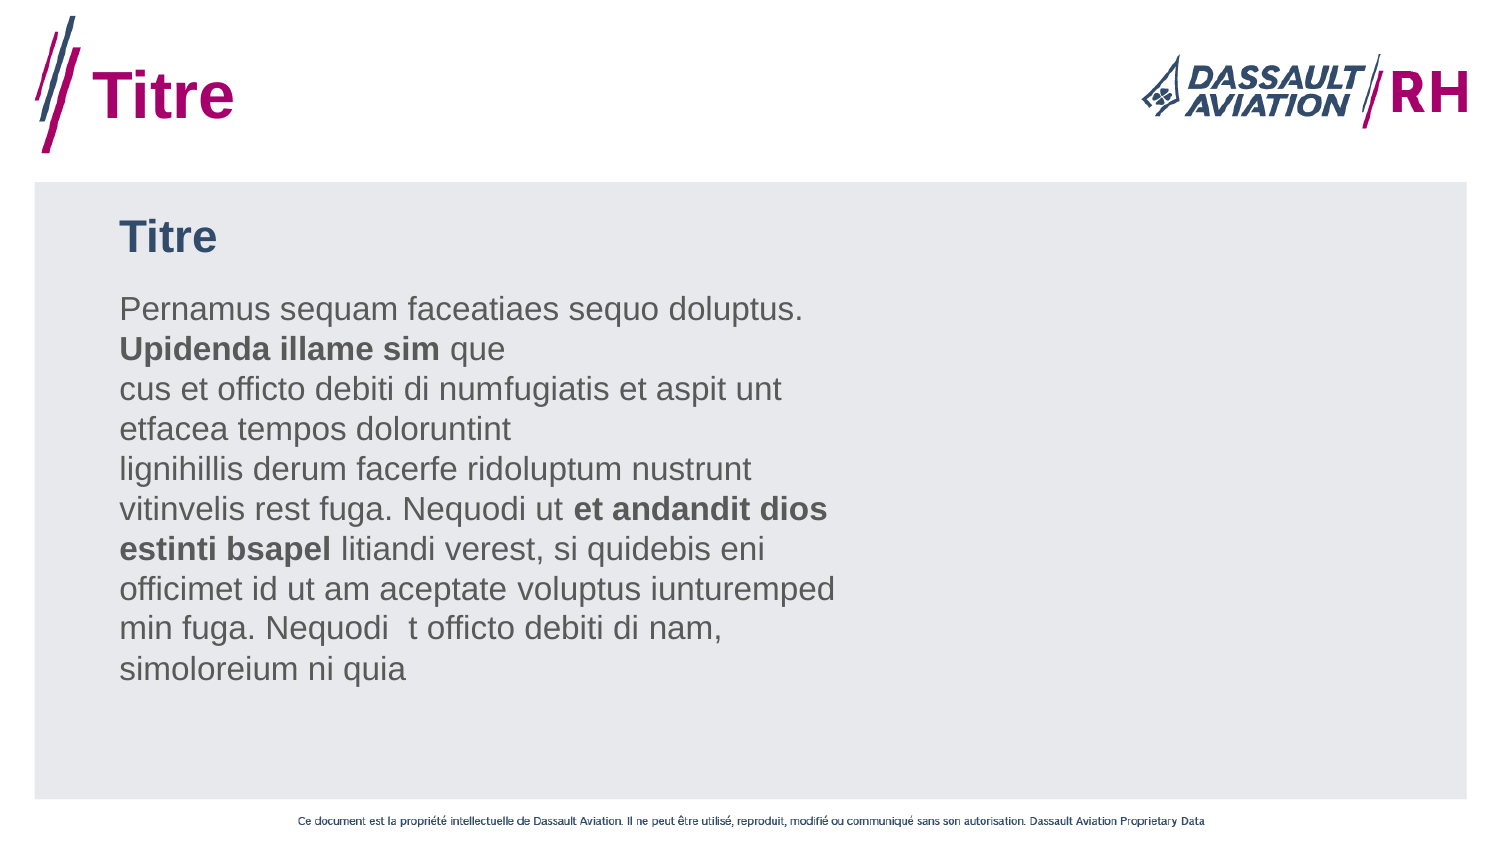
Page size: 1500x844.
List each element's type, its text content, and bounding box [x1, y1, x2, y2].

text_box Pernamus sequam faceatiaes sequo doluptus. Upidenda illame sim que cus et officto debiti di numfugiatis et aspit unt etfacea tempos doloruntint lignihillis derum facerfe ridoluptum nustrunt vitinvelis rest fuga. Nequodi ut et andandit dios estinti bsapel litiandi verest, si quidebis eni officimet id ut am aceptate voluptus iunturemped min fuga. Nequodi t officto debiti di nam, simoloreium ni quia [104, 280, 892, 694]
text_box Titre [104, 199, 1255, 269]
text_box Titre [77, 44, 251, 140]
picture [1, 0, 1499, 844]
